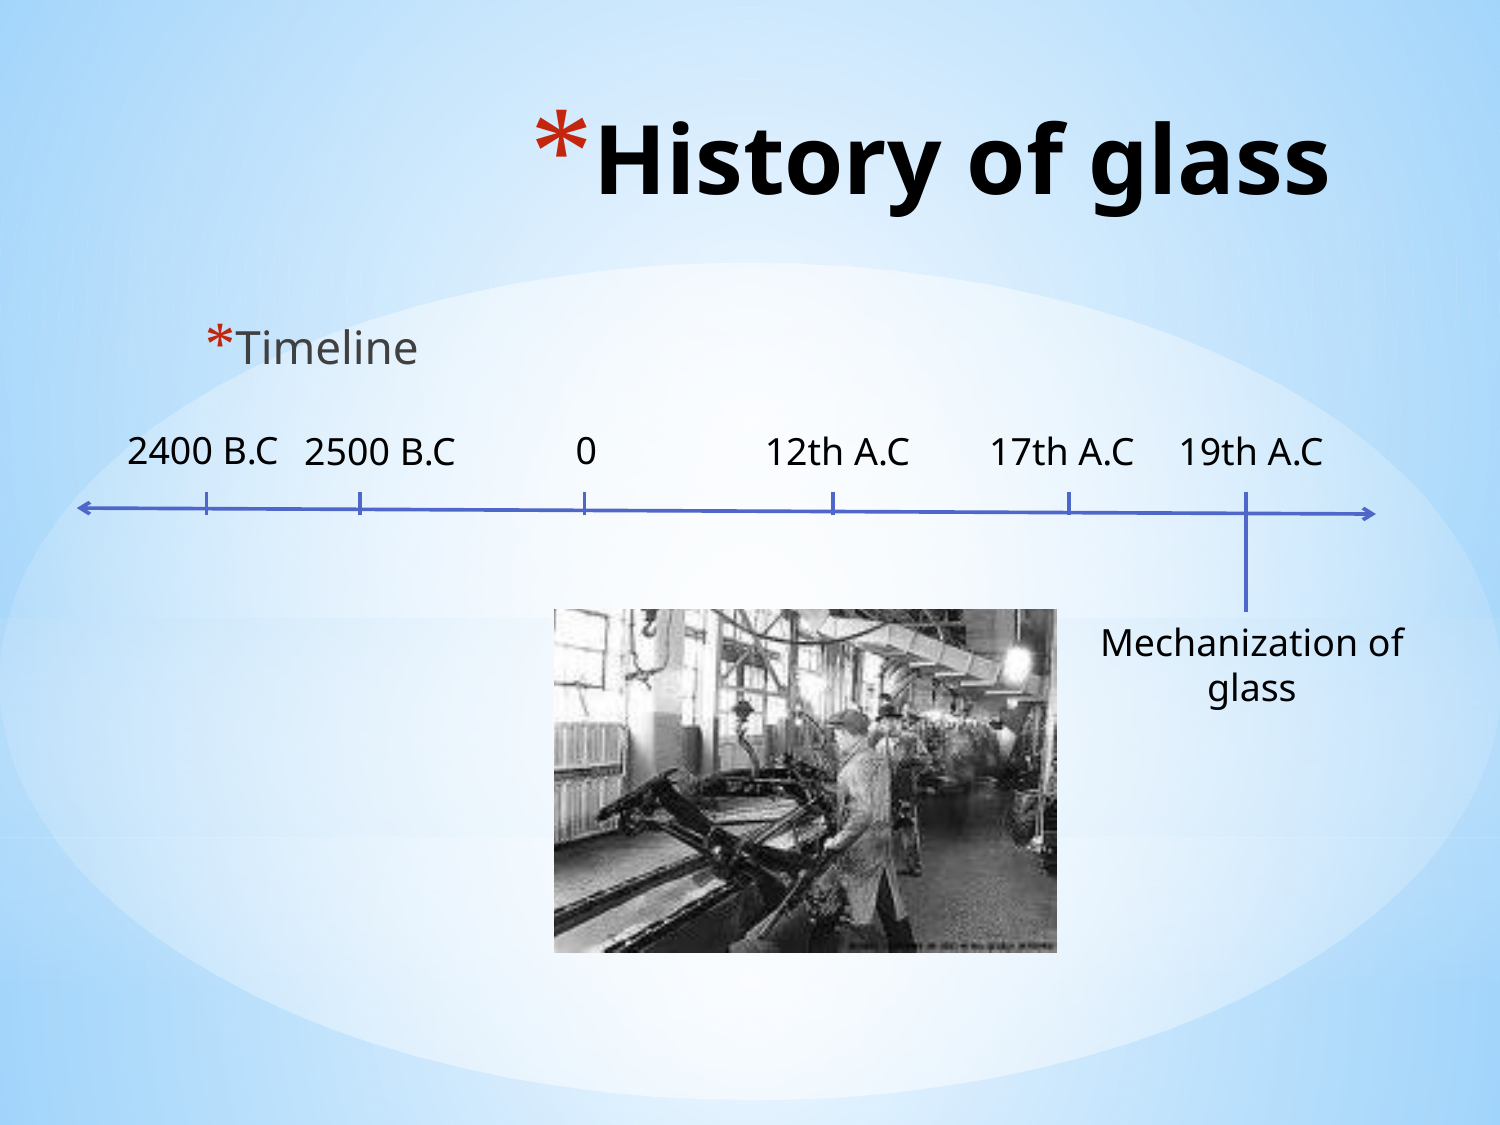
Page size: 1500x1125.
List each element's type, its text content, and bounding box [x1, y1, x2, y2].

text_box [837, 507, 1063, 515]
text_box 19th A.C [1164, 420, 1353, 481]
text_box 0 [560, 419, 750, 479]
text_box 2400 B.C [112, 419, 302, 479]
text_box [1073, 507, 1240, 515]
text_box Timeline [183, 311, 561, 421]
title History of glass [277, 91, 1346, 279]
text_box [589, 507, 827, 515]
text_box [76, 507, 201, 515]
text_box 12th A.C [750, 420, 939, 481]
text_box Mechanization of glass [1068, 611, 1436, 762]
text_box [211, 507, 355, 515]
picture [554, 609, 1058, 953]
text_box 2500 B.C [289, 420, 479, 481]
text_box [365, 507, 579, 515]
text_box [1252, 507, 1377, 515]
text_box 17th A.C [974, 420, 1164, 481]
